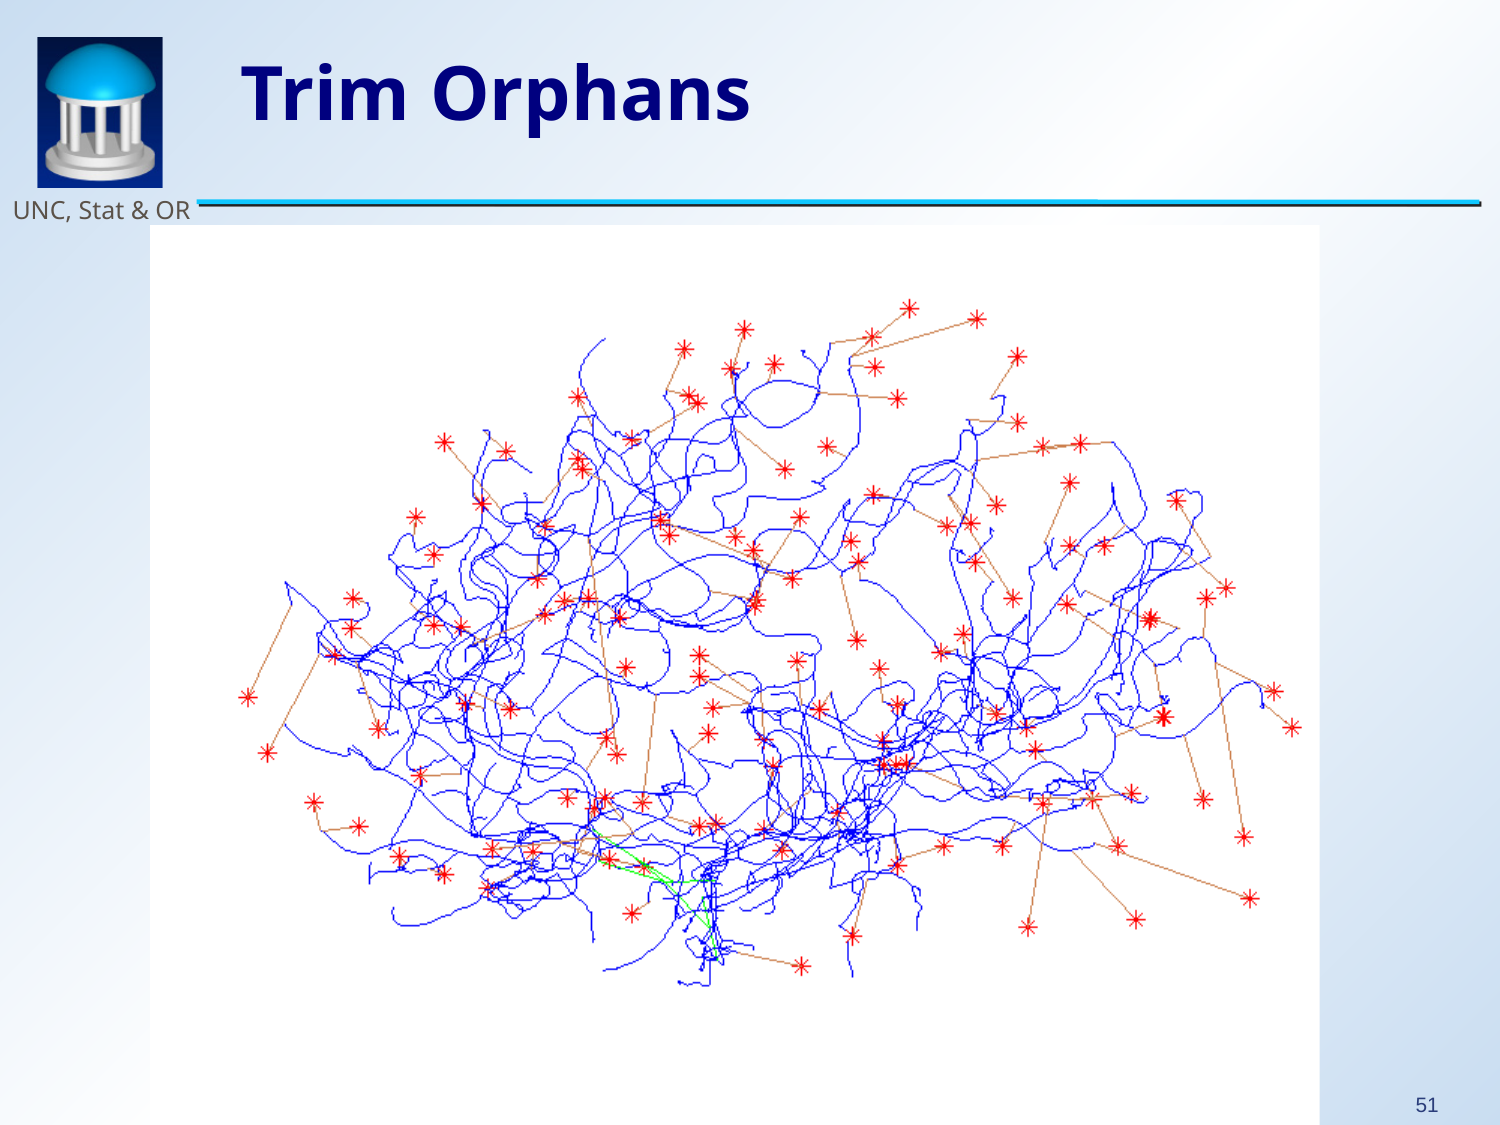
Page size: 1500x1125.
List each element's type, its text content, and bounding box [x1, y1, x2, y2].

title Trim Orphans [224, 24, 1398, 156]
picture [149, 224, 1320, 1125]
